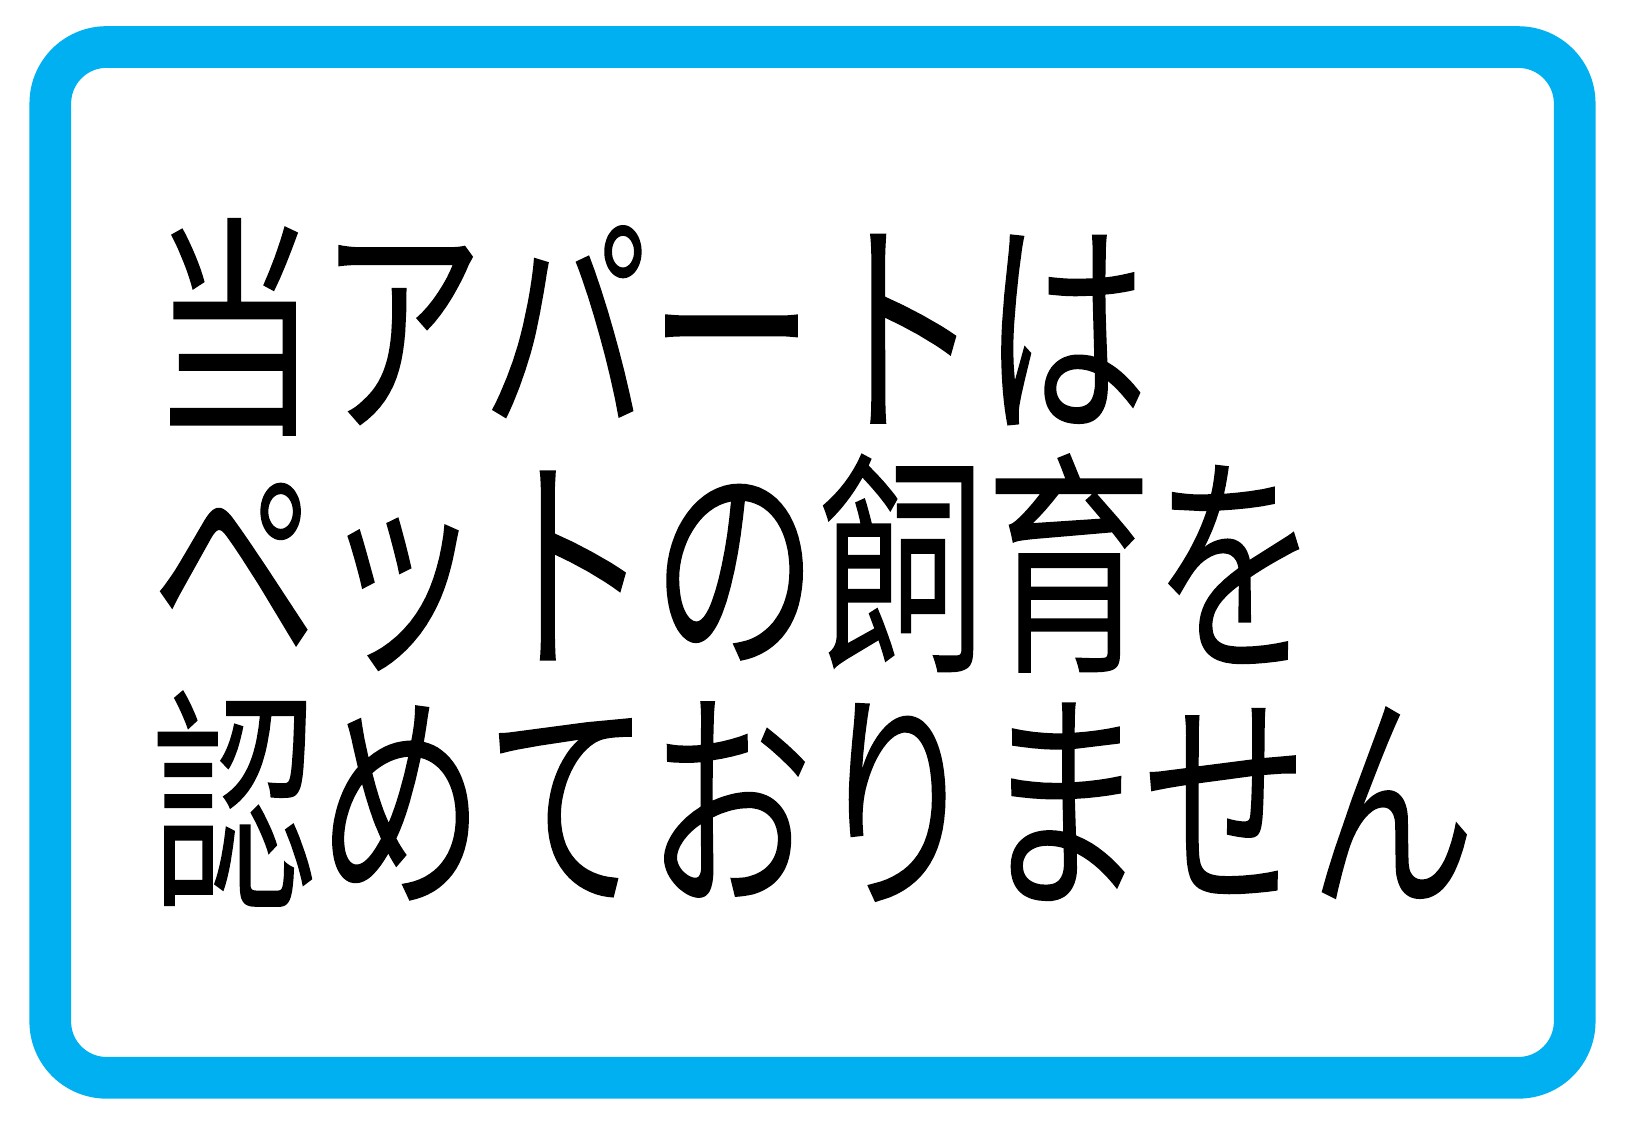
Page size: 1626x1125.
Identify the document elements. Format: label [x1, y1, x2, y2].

text_box [48, 44, 1577, 1080]
